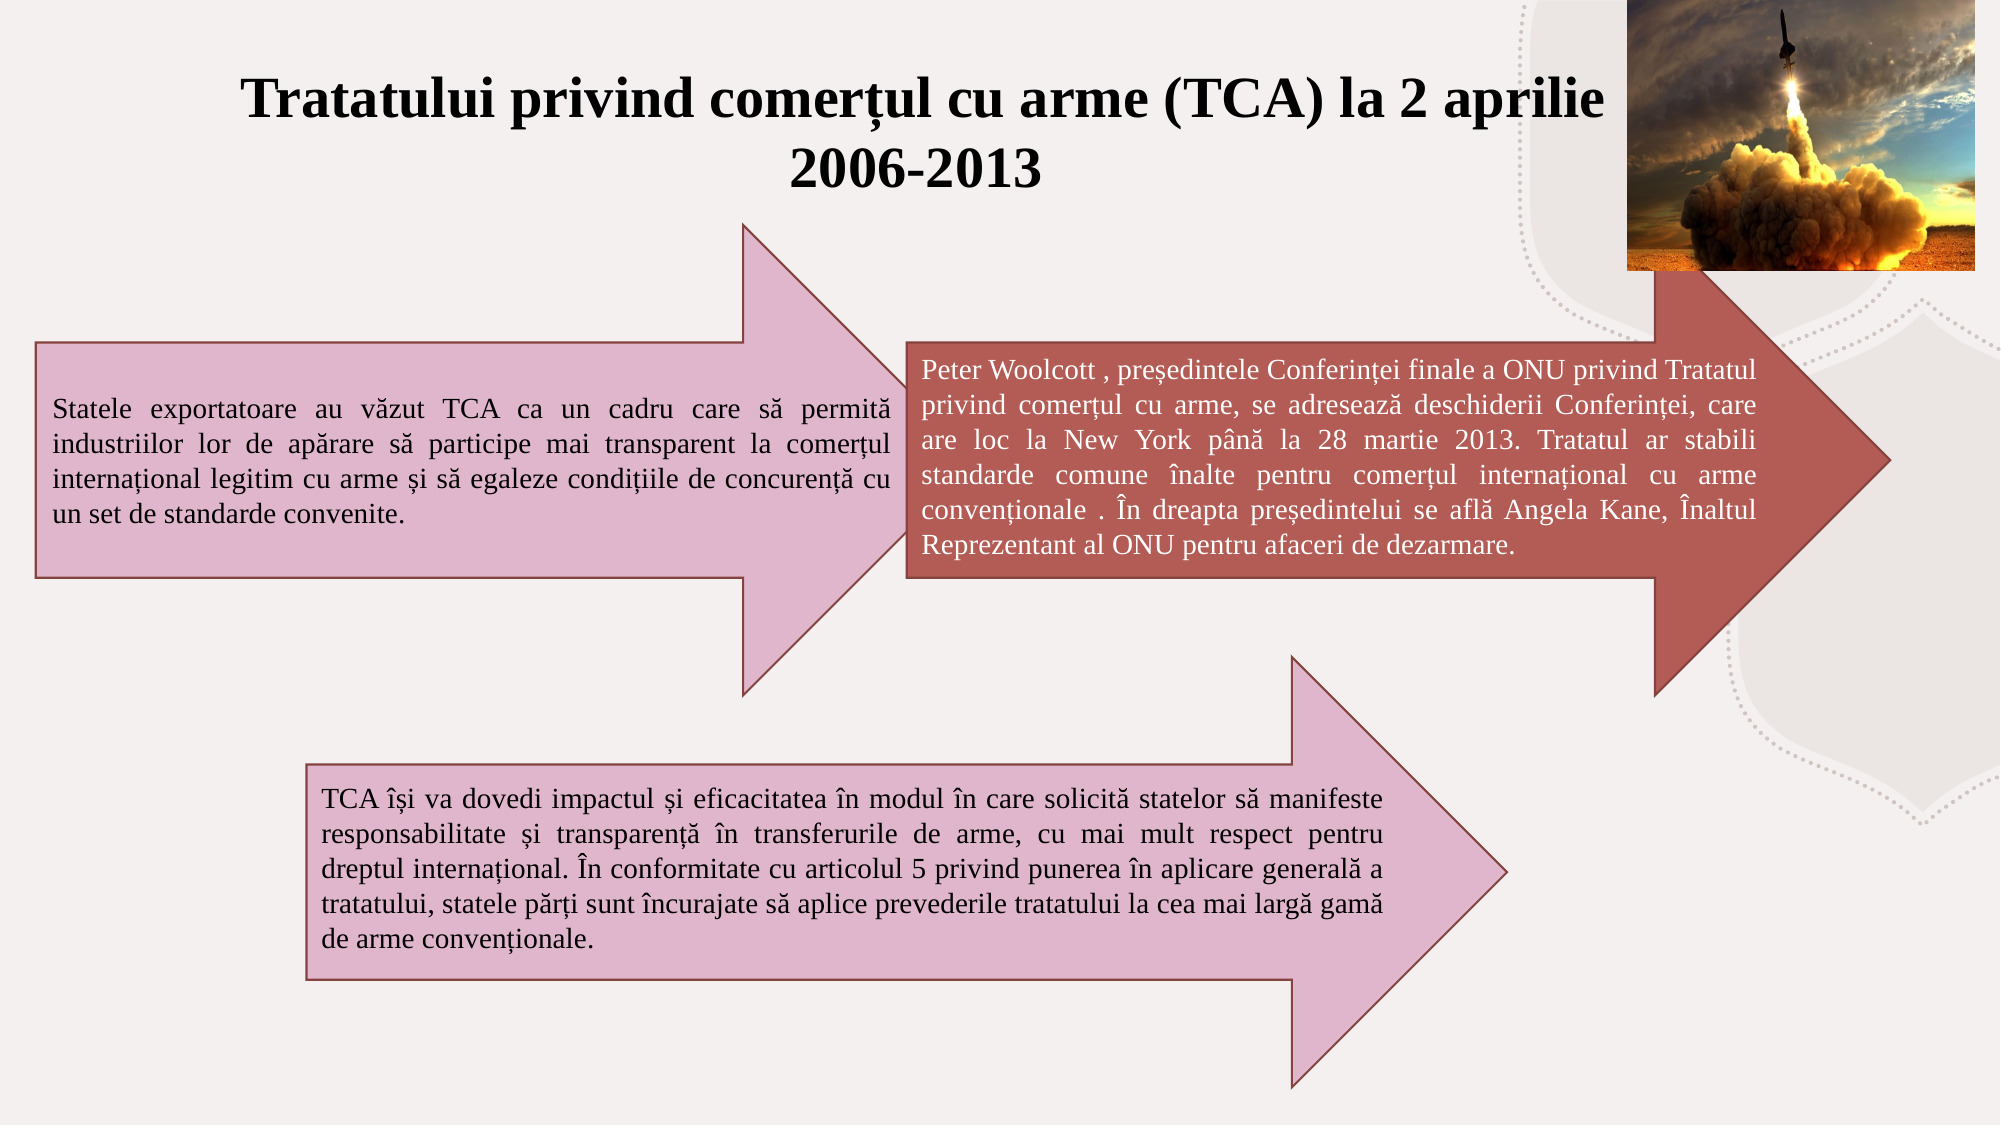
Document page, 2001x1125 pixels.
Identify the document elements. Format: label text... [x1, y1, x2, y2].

text_box [34, 222, 903, 698]
text_box Statele exportatoare au văzut TCA ca un cadru care să permită industriilor lor de apărare să participe mai transparent la comerțul internațional legitim cu arme și să egaleze condițiile de concurență cu un set de standarde convenite. [37, 381, 907, 537]
text_box TCA își va dovedi impactul și eficacitatea în modul în care solicită statelor să manifeste responsabilitate și transparență în transferurile de arme, cu mai mult respect pentru dreptul internațional. În conformitate cu articolul 5 privind punerea în aplicare generală a tratatului, statele părți sunt încurajate să aplice prevederile tratatului la cea mai largă gamă de arme convenționale. [305, 654, 1509, 1090]
picture [1627, 0, 1975, 271]
title Tratatului privind comerțul cu arme (TCA) la 2 aprilie 2006-2013 [179, 41, 1627, 217]
text_box Peter Woolcott , președintele Conferinței finale a ONU privind Tratatul privind comerțul cu arme, se adresează deschiderii Conferinței, care are loc la New York până la 28 martie 2013. Tratatul ar stabili standarde comune înalte pentru comerțul internațional cu arme convenționale . În dreapta președintelui se află Angela Kane, Înaltul Reprezentant al ONU pentru afaceri de dezarmare. [905, 271, 1892, 698]
